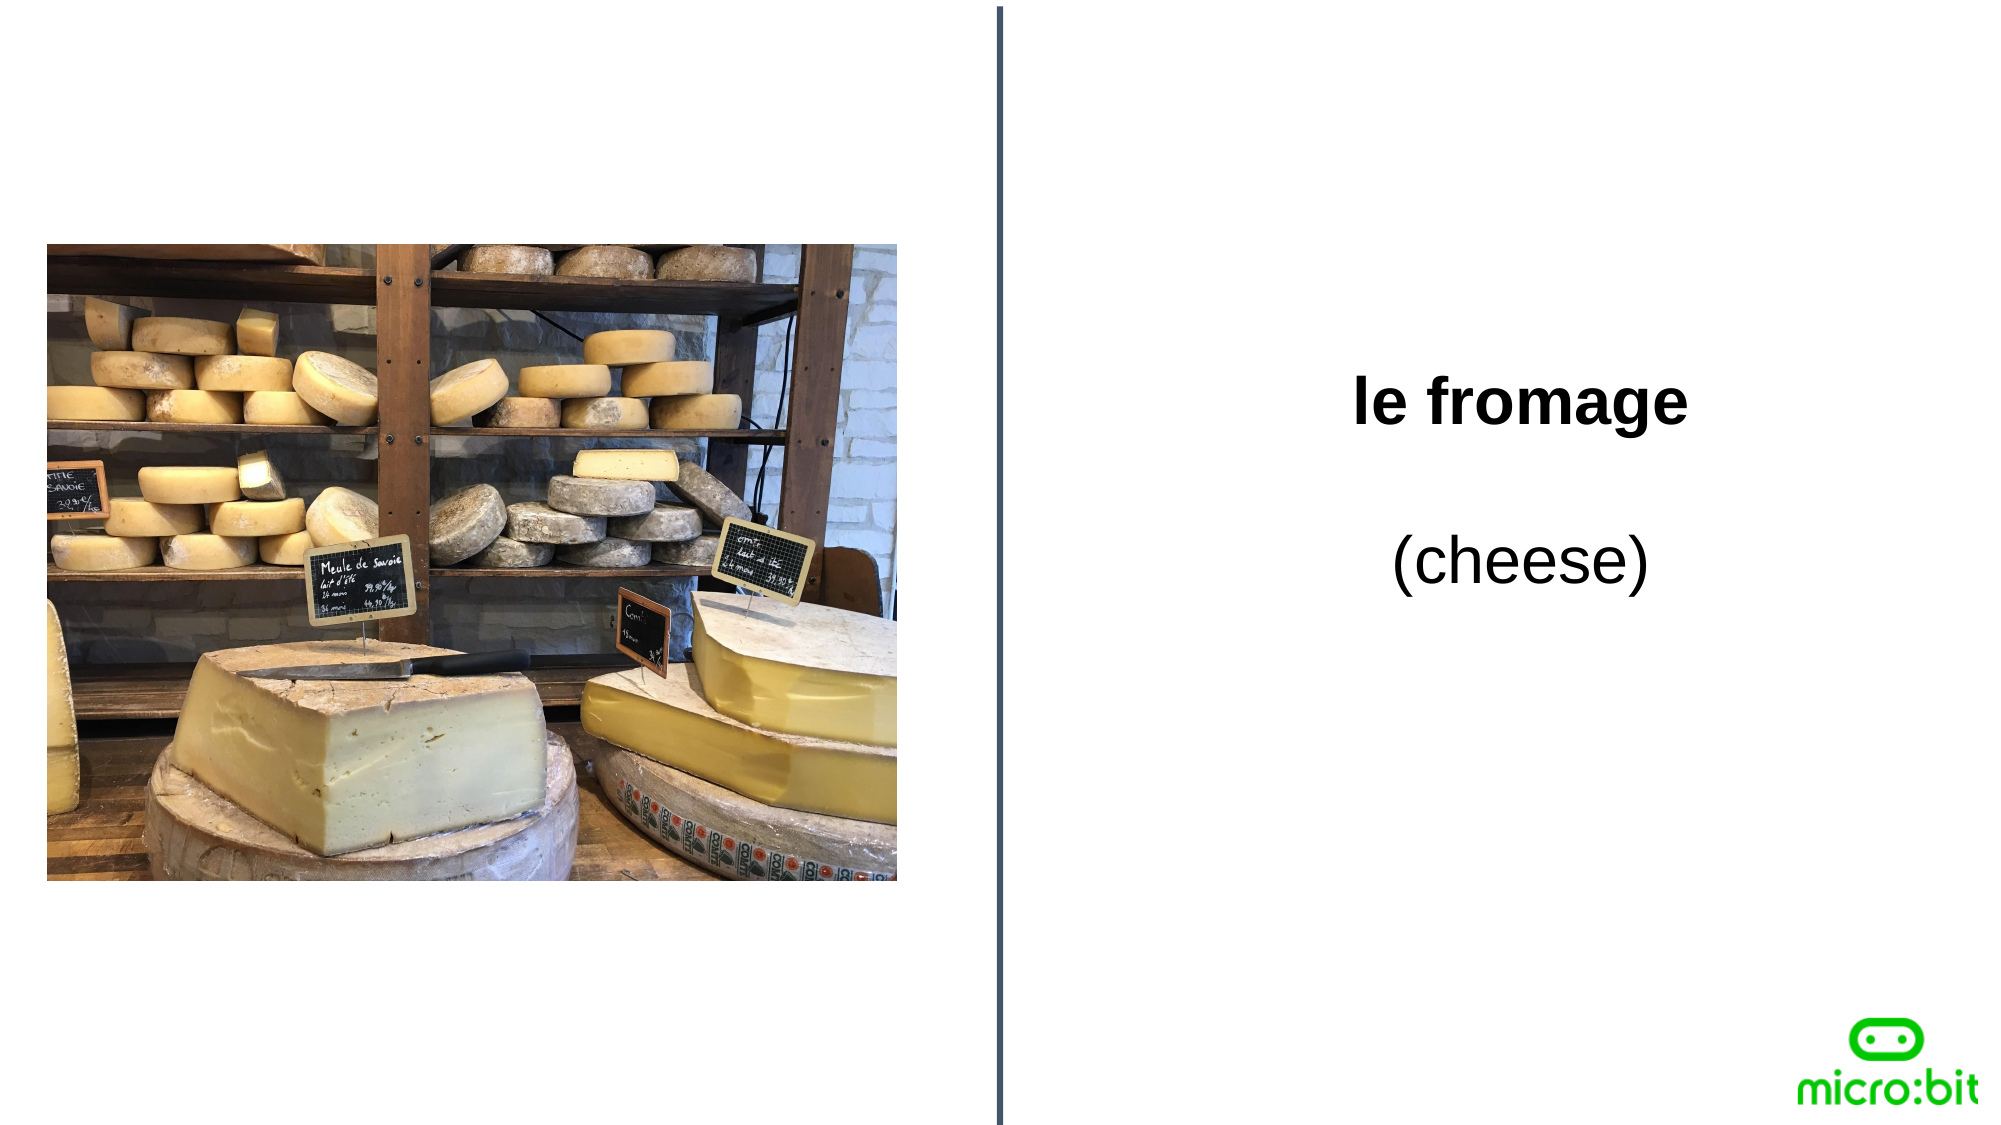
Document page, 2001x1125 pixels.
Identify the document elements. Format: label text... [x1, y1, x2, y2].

text_box le fromage (cheese) [1130, 342, 1913, 760]
picture [1797, 1017, 1978, 1106]
picture [47, 243, 897, 881]
